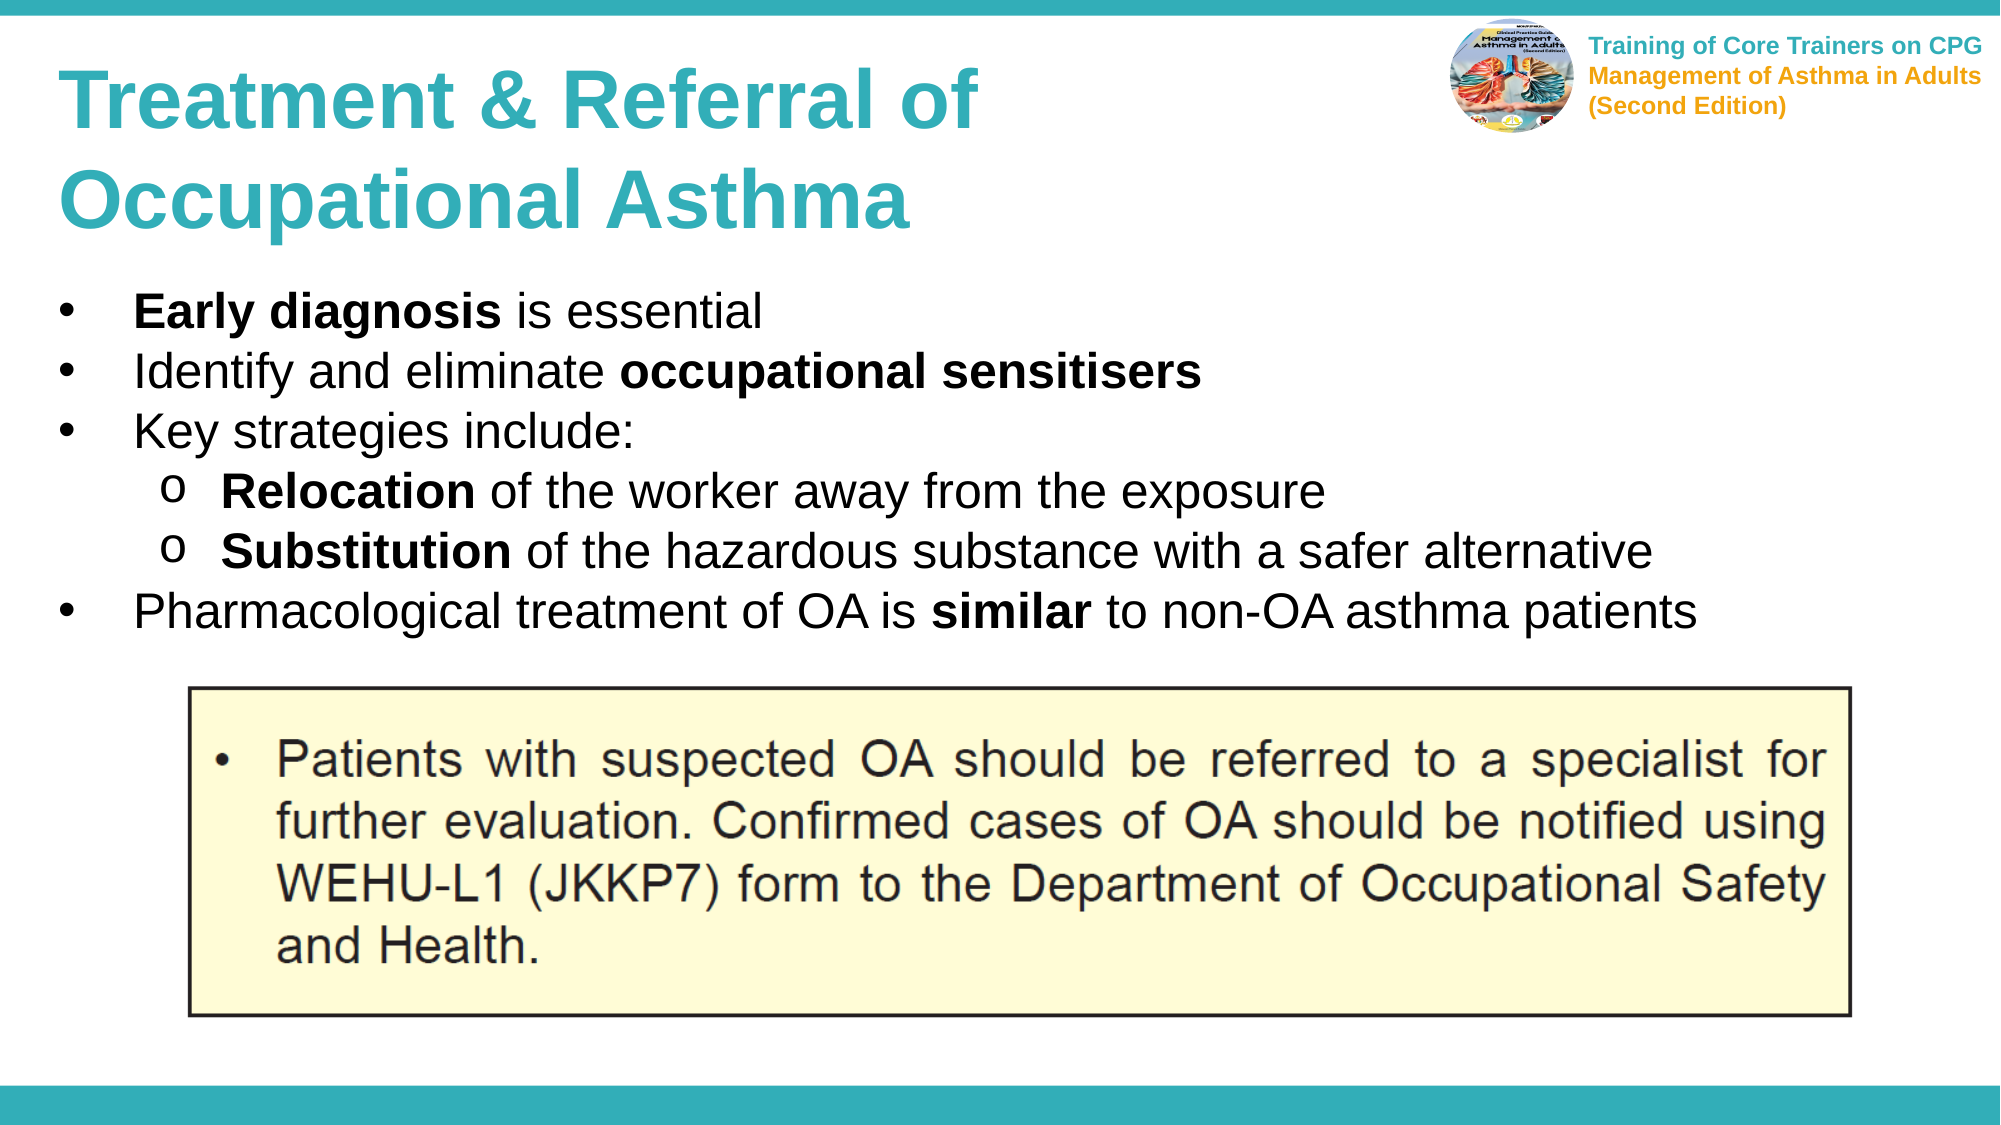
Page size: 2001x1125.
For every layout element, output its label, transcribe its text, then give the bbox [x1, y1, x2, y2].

text_box Early diagnosis is essential Identify and eliminate occupational sensitisers Key strategies include: Relocation of the worker away from the exposure Substitution of the hazardous substance with a safer alternative Pharmacological treatment of OA is similar to non-OA asthma patients [43, 271, 1889, 1061]
picture [172, 665, 1871, 1035]
picture [1449, 18, 1574, 82]
list Treatment & Referral of Occupational Asthma [43, 82, 2000, 209]
